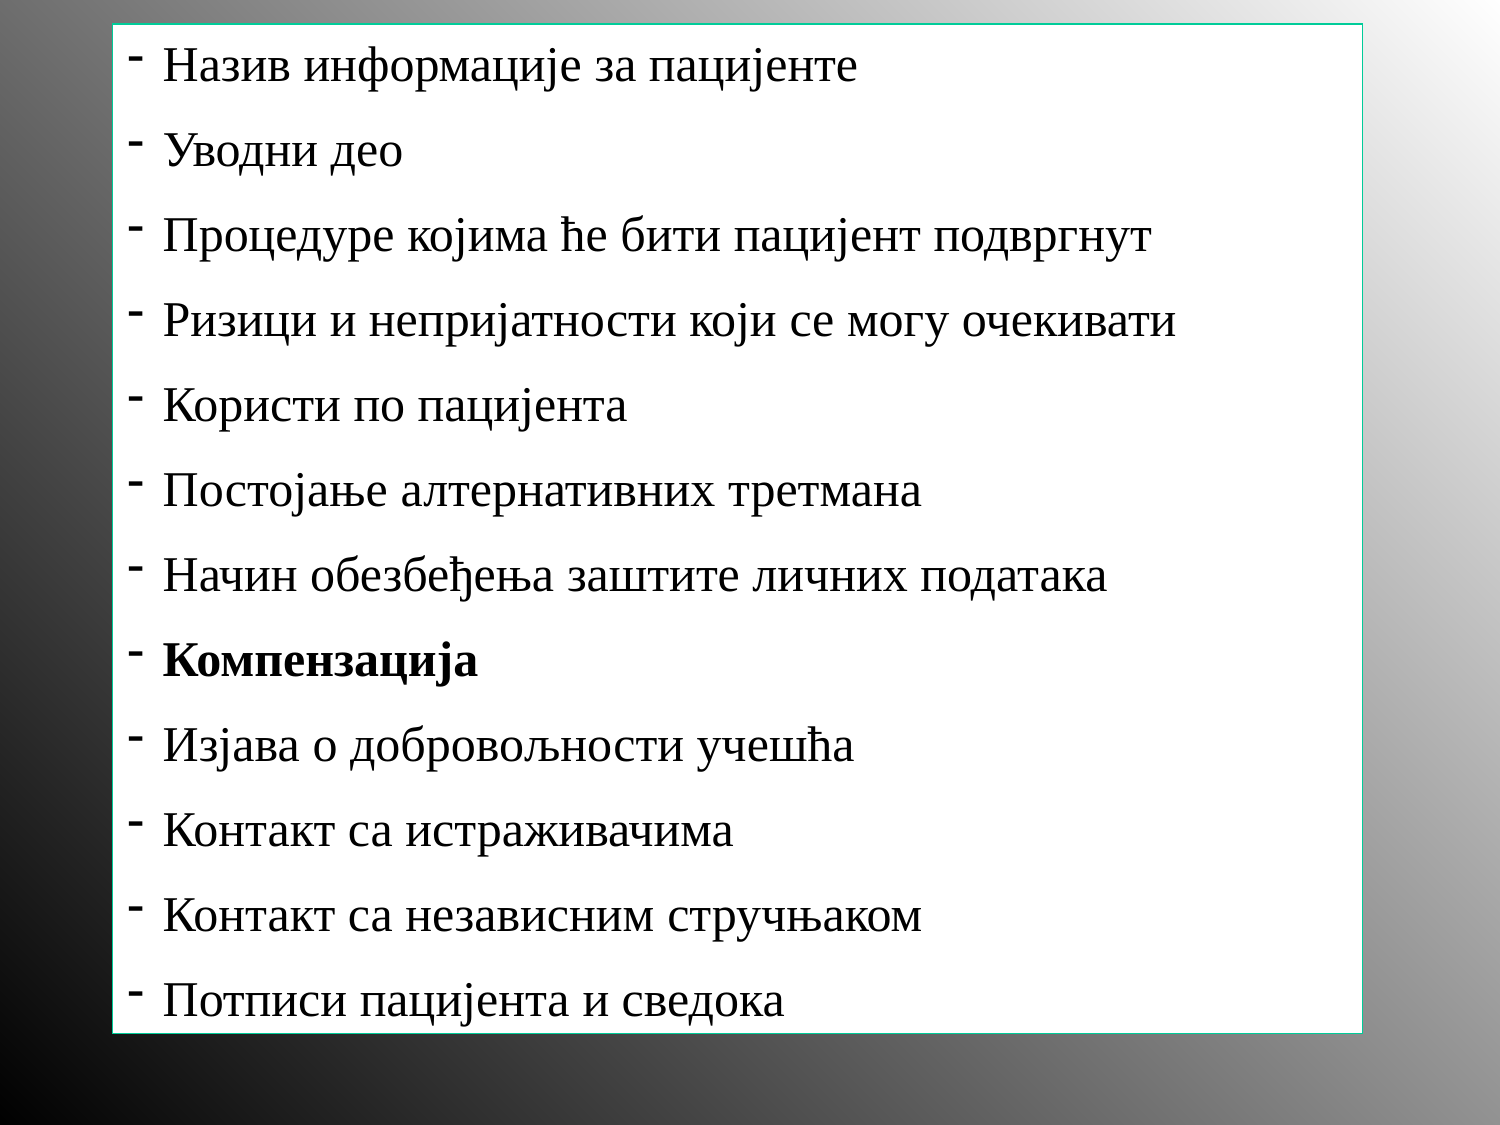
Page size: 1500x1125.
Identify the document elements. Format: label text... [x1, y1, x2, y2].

text_box Назив информације за пацијенте Уводни део Процедуре којима ће бити пацијент подвргнут Ризици и непријатности који се могу очекивати Користи по пацијента Постојање алтернативних третмана Начин обезбеђења заштите личних података Компензација Изјава о добровољности учешћа Контакт са истраживачима Контакт са независним стручњаком Потписи пацијента и сведока [112, 24, 1363, 1034]
